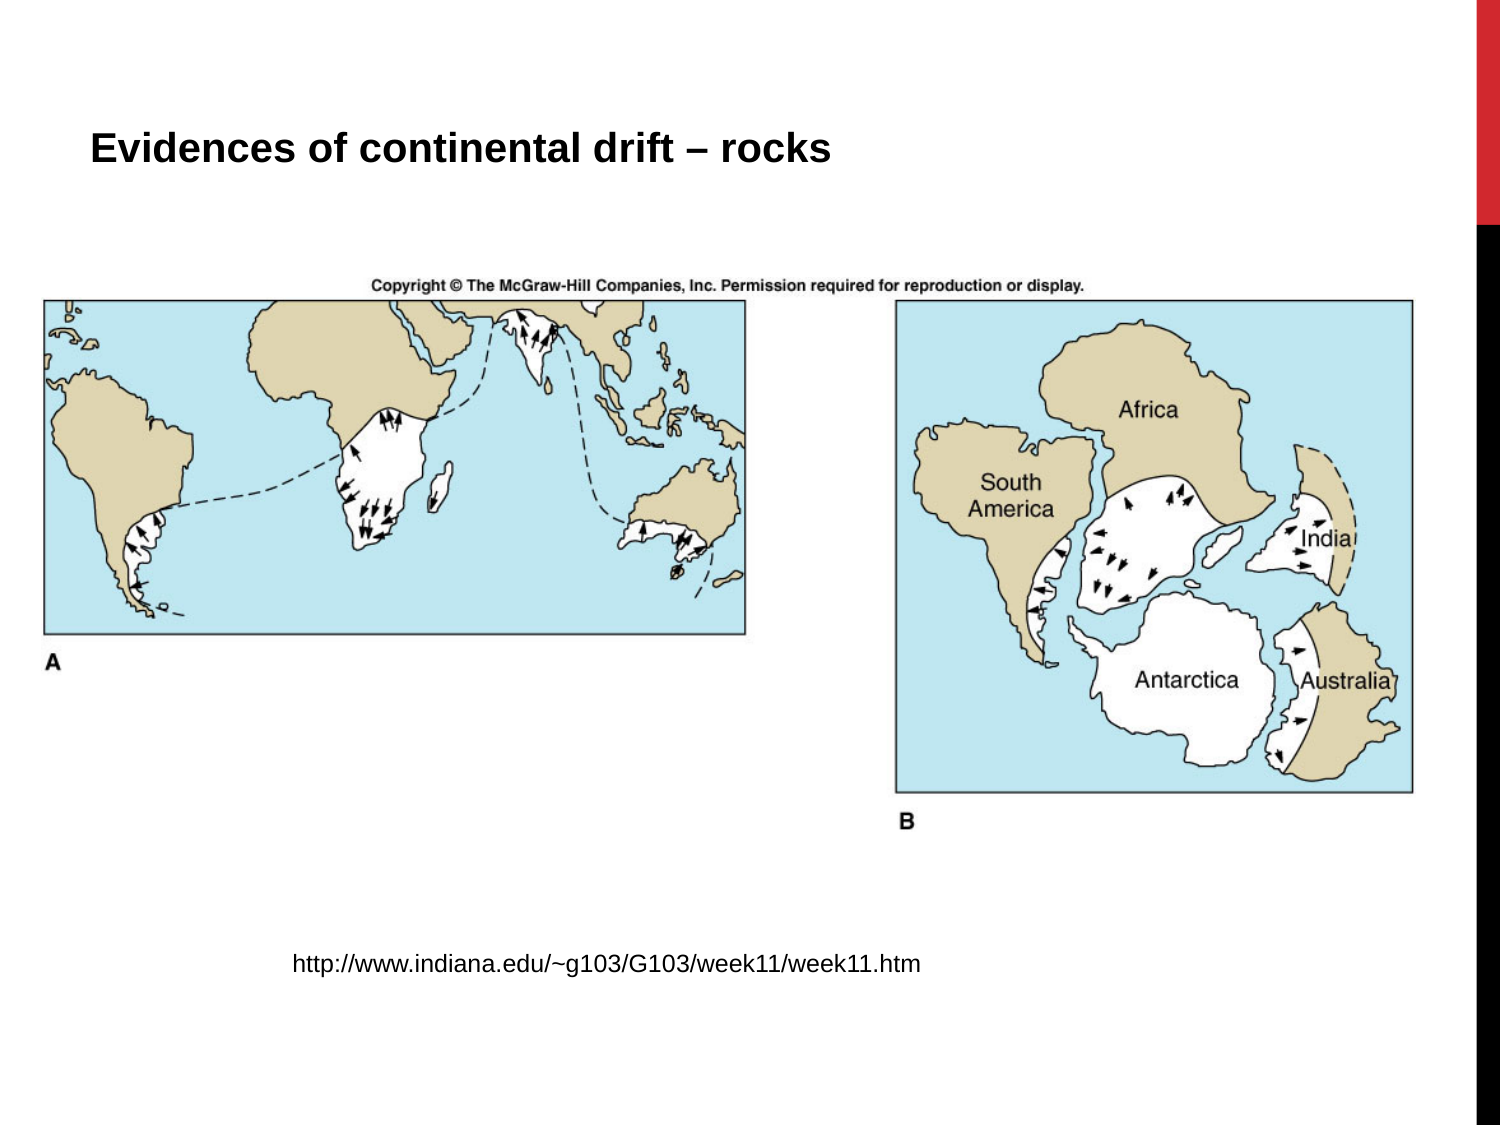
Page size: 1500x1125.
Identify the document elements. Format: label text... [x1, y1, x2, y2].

list Evidences of continental drift – rocks [75, 113, 1325, 272]
picture [40, 277, 1417, 833]
list Evidences of continental drift – rocks [75, 838, 1325, 1005]
text_box http://www.indiana.edu/~g103/G103/week11/week11.htm [277, 940, 1028, 986]
